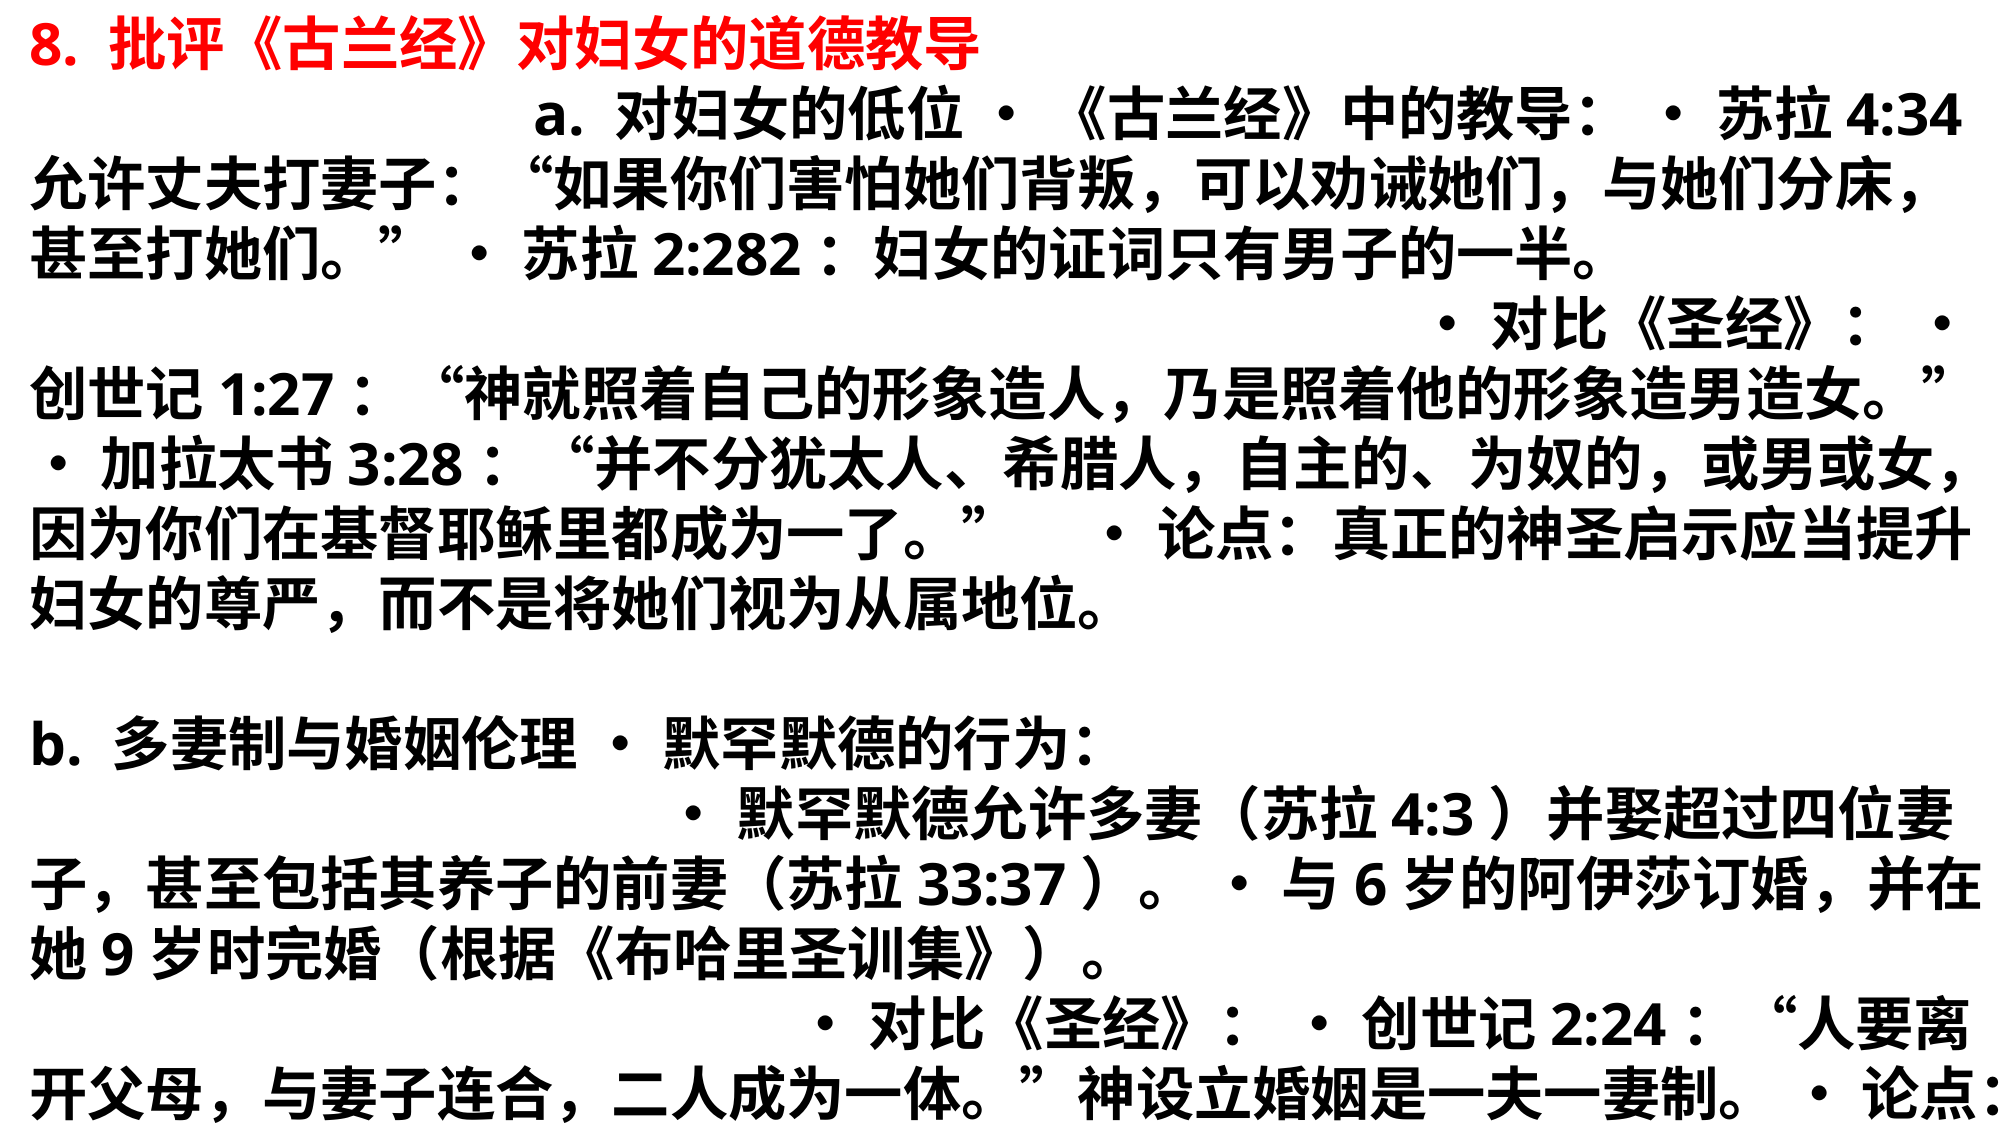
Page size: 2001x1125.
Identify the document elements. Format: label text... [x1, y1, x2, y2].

text_box 8. 批评《古兰经》对妇女的道德教导 a. 对妇女的低位 • 《古兰经》中的教导： • 苏拉4:34允许丈夫打妻子：“如果你们害怕她们背叛，可以劝诫她们，与她们分床，甚至打她们。” • 苏拉2:282：妇女的证词只有男子的一半。 • 对比《圣经》： • 创世记1:27：“神就照着自己的形象造人，乃是照着他的形象造男造女。” • 加拉太书3:28：“并不分犹太人、希腊人，自主的、为奴的，或男或女，因为你们在基督耶稣里都成为一了。” • 论点：真正的神圣启示应当提升妇女的尊严，而不是将她们视为从属地位。 b. 多妻制与婚姻伦理 • 默罕默德的行为： • 默罕默德允许多妻（苏拉4:3）并娶超过四位妻子，甚至包括其养子的前妻（苏拉33:37）。 • 与6岁的阿伊莎订婚，并在她9岁时完婚（根据《布哈里圣训集》）。 • 对比《圣经》： • 创世记2:24：“人要离开父母，与妻子连合，二人成为一体。”神设立婚姻是一夫一妻制。 • 论点：默罕默德的婚姻行为显示其满足个人欲望，而非遵循神圣的道德标准。 [14, 0, 2000, 1125]
